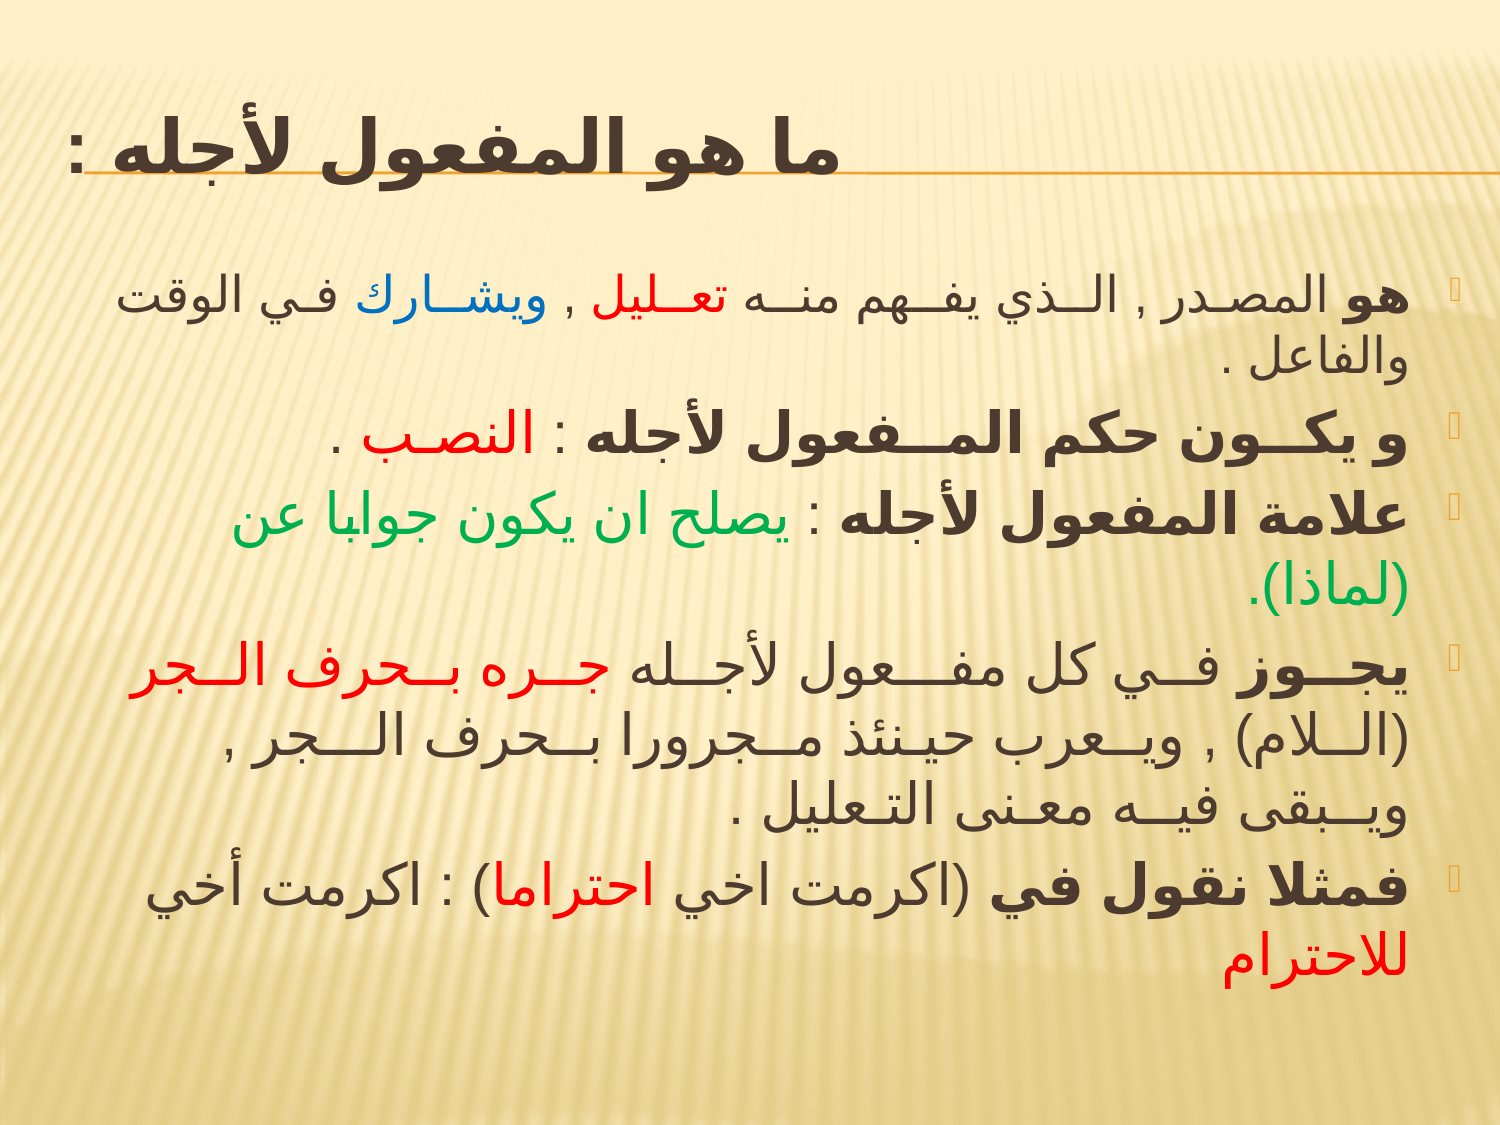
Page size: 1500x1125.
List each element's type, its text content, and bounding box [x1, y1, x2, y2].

list هو المصـدر , الــذي يفــهم منــه تعــليل , ويشــارك فـي الوقت والفاعل . و يكــون حكم المــفعول لأجله : النصـب . علامة المفعول لأجله : يصلح ان يكون جوابا عن (لماذا). يجــوز فــي كل مفـــعول لأجــله جــره بــحرف الــجر (الــلام) , ويــعرب حيـنئذ مــجرورا بــحرف الـــجر , ويــبقى فيــه معـنى التـعليل . فمثلا نقول في (اكرمت اخي احتراما) : اكرمت أخي للاحترام [50, 254, 1475, 998]
title ما هو المفعول لأجله : [50, 75, 1475, 213]
